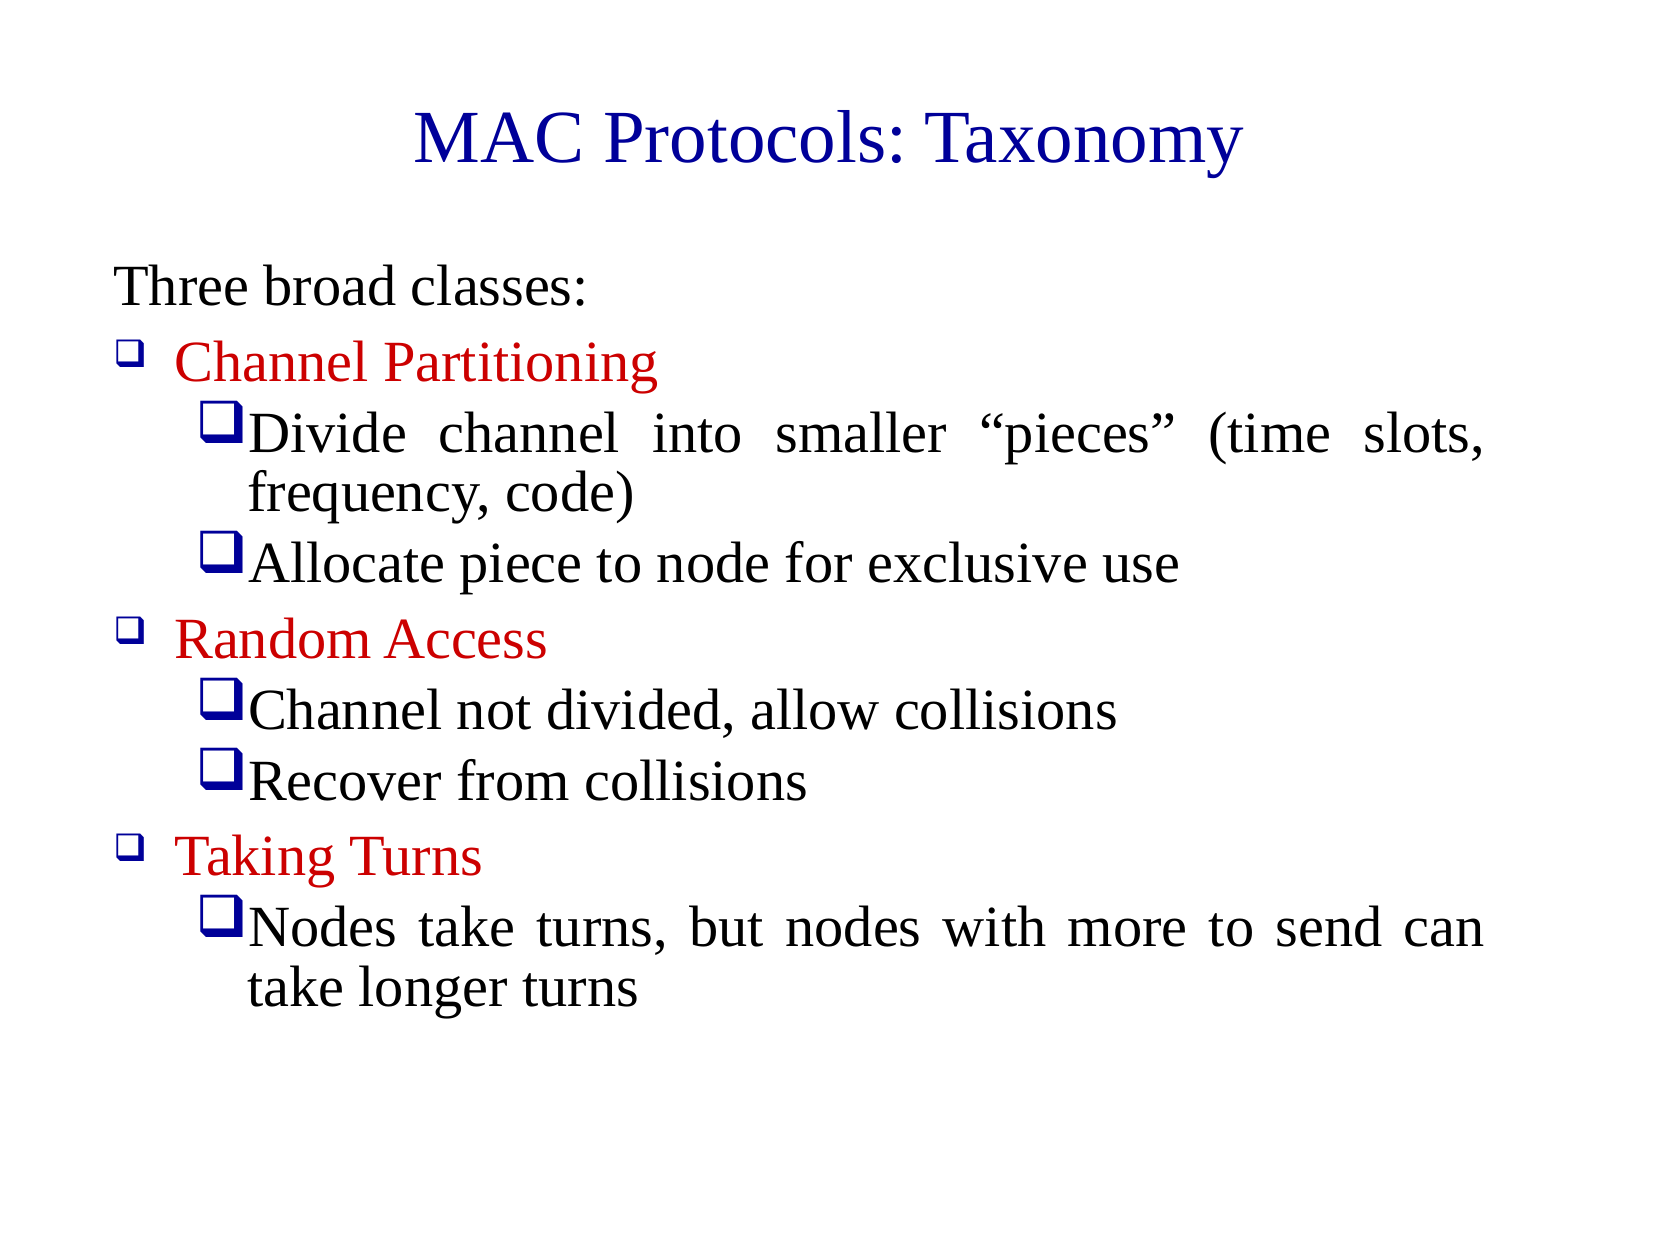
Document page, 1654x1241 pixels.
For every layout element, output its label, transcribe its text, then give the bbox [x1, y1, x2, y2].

text_box MAC Protocols: Taxonomy [96, 29, 1562, 236]
text_box Three broad classes: Channel Partitioning Divide channel into smaller “pieces” (time slots, frequency, code) Allocate piece to node for exclusive use Random Access Channel not divided, allow collisions Recover from collisions Taking Turns Nodes take turns, but nodes with more to send can take longer turns [96, 250, 1502, 1091]
